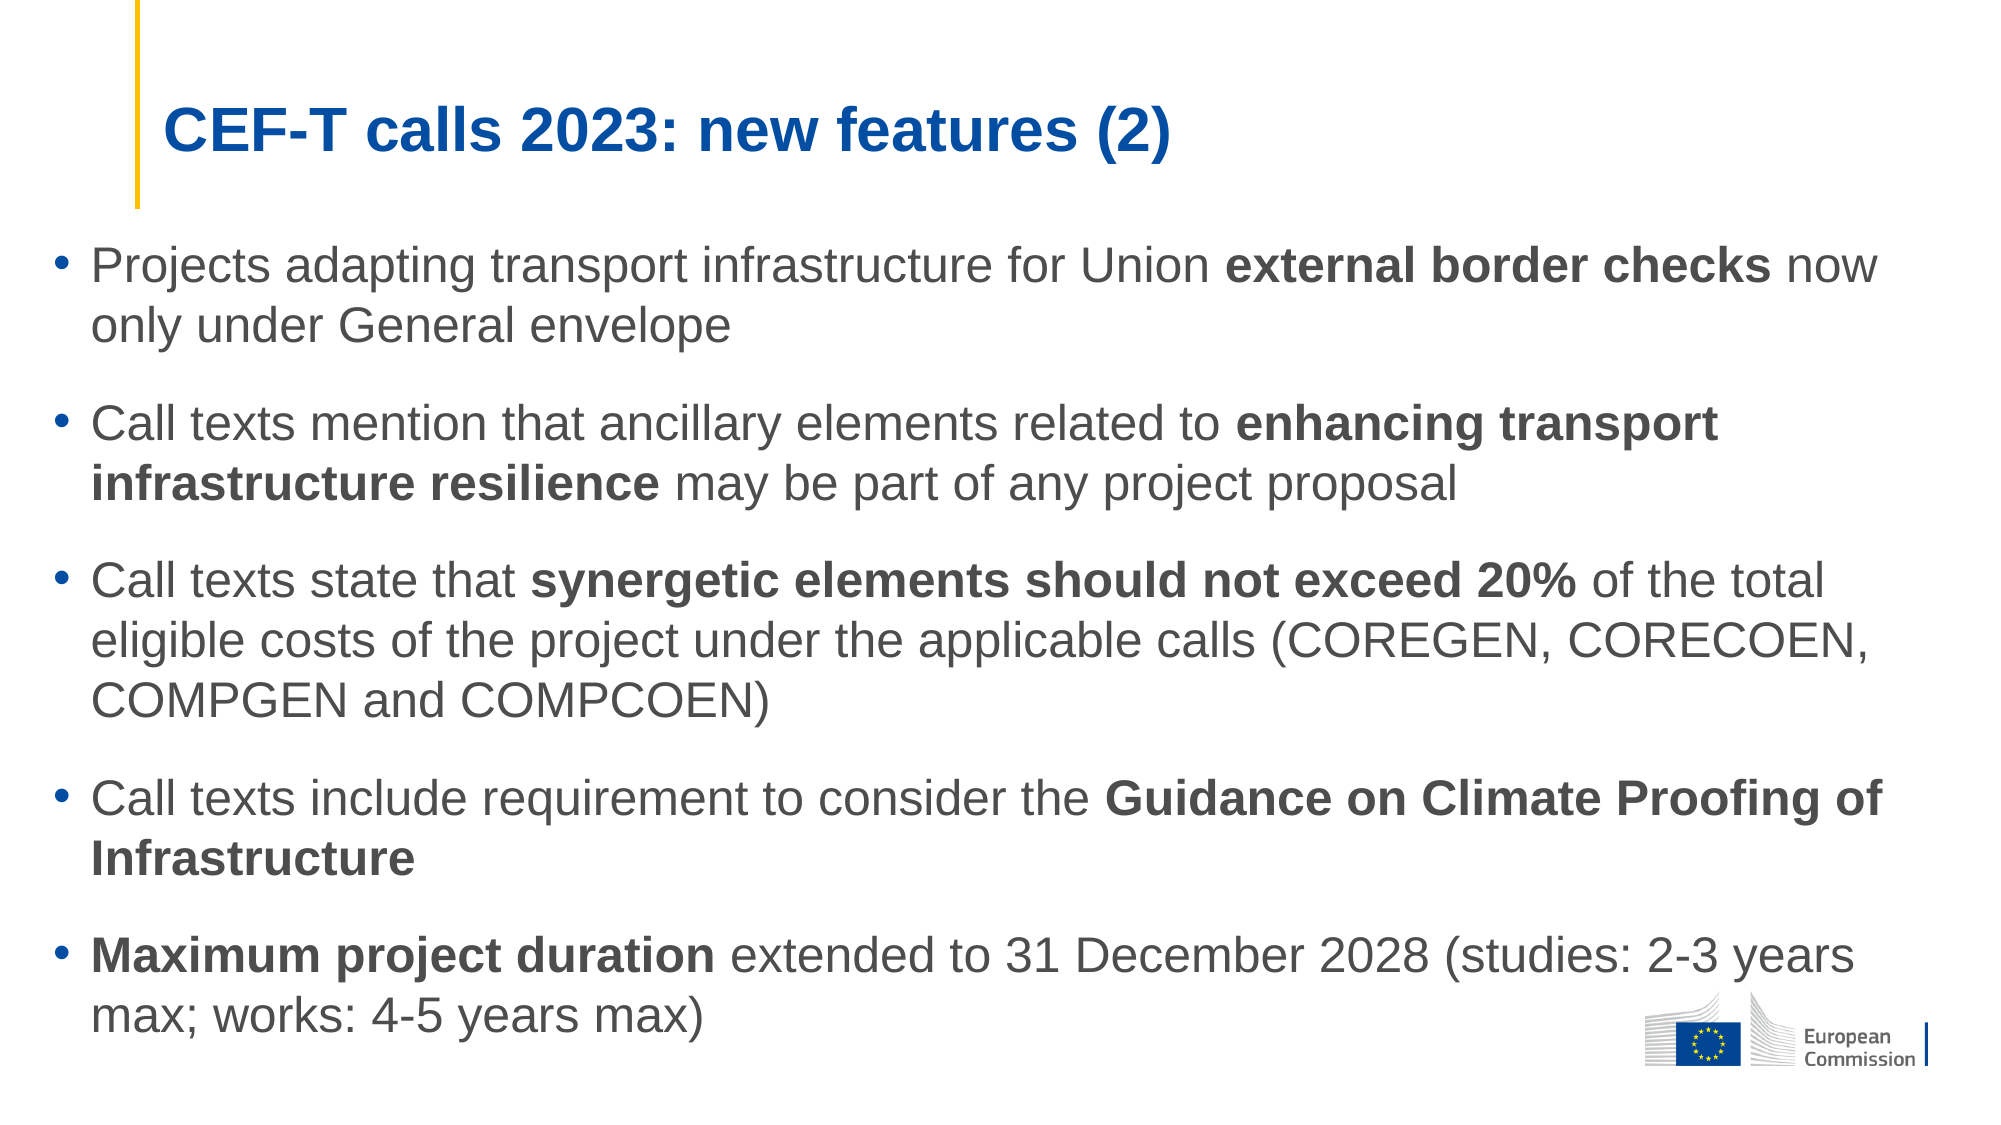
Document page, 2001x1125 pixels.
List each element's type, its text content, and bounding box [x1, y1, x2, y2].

picture [1645, 991, 1928, 1066]
title CEF-T calls 2023: new features (2) [149, 70, 1491, 166]
list Projects adapting transport infrastructure for Union external border checks now only under General envelope Call texts mention that ancillary elements related to enhancing transport infrastructure resilience may be part of any project proposal Call texts state that synergetic elements should not exceed 20% of the total eligible costs of the project under the applicable calls (COREGEN, CORECOEN, COMPGEN and COMPCOEN) Call texts include requirement to consider the Guidance on Climate Proofing of Infrastructure Maximum project duration extended to 31 December 2028 (studies: 2-3 years max; works: 4-5 years max) [38, 224, 1927, 988]
